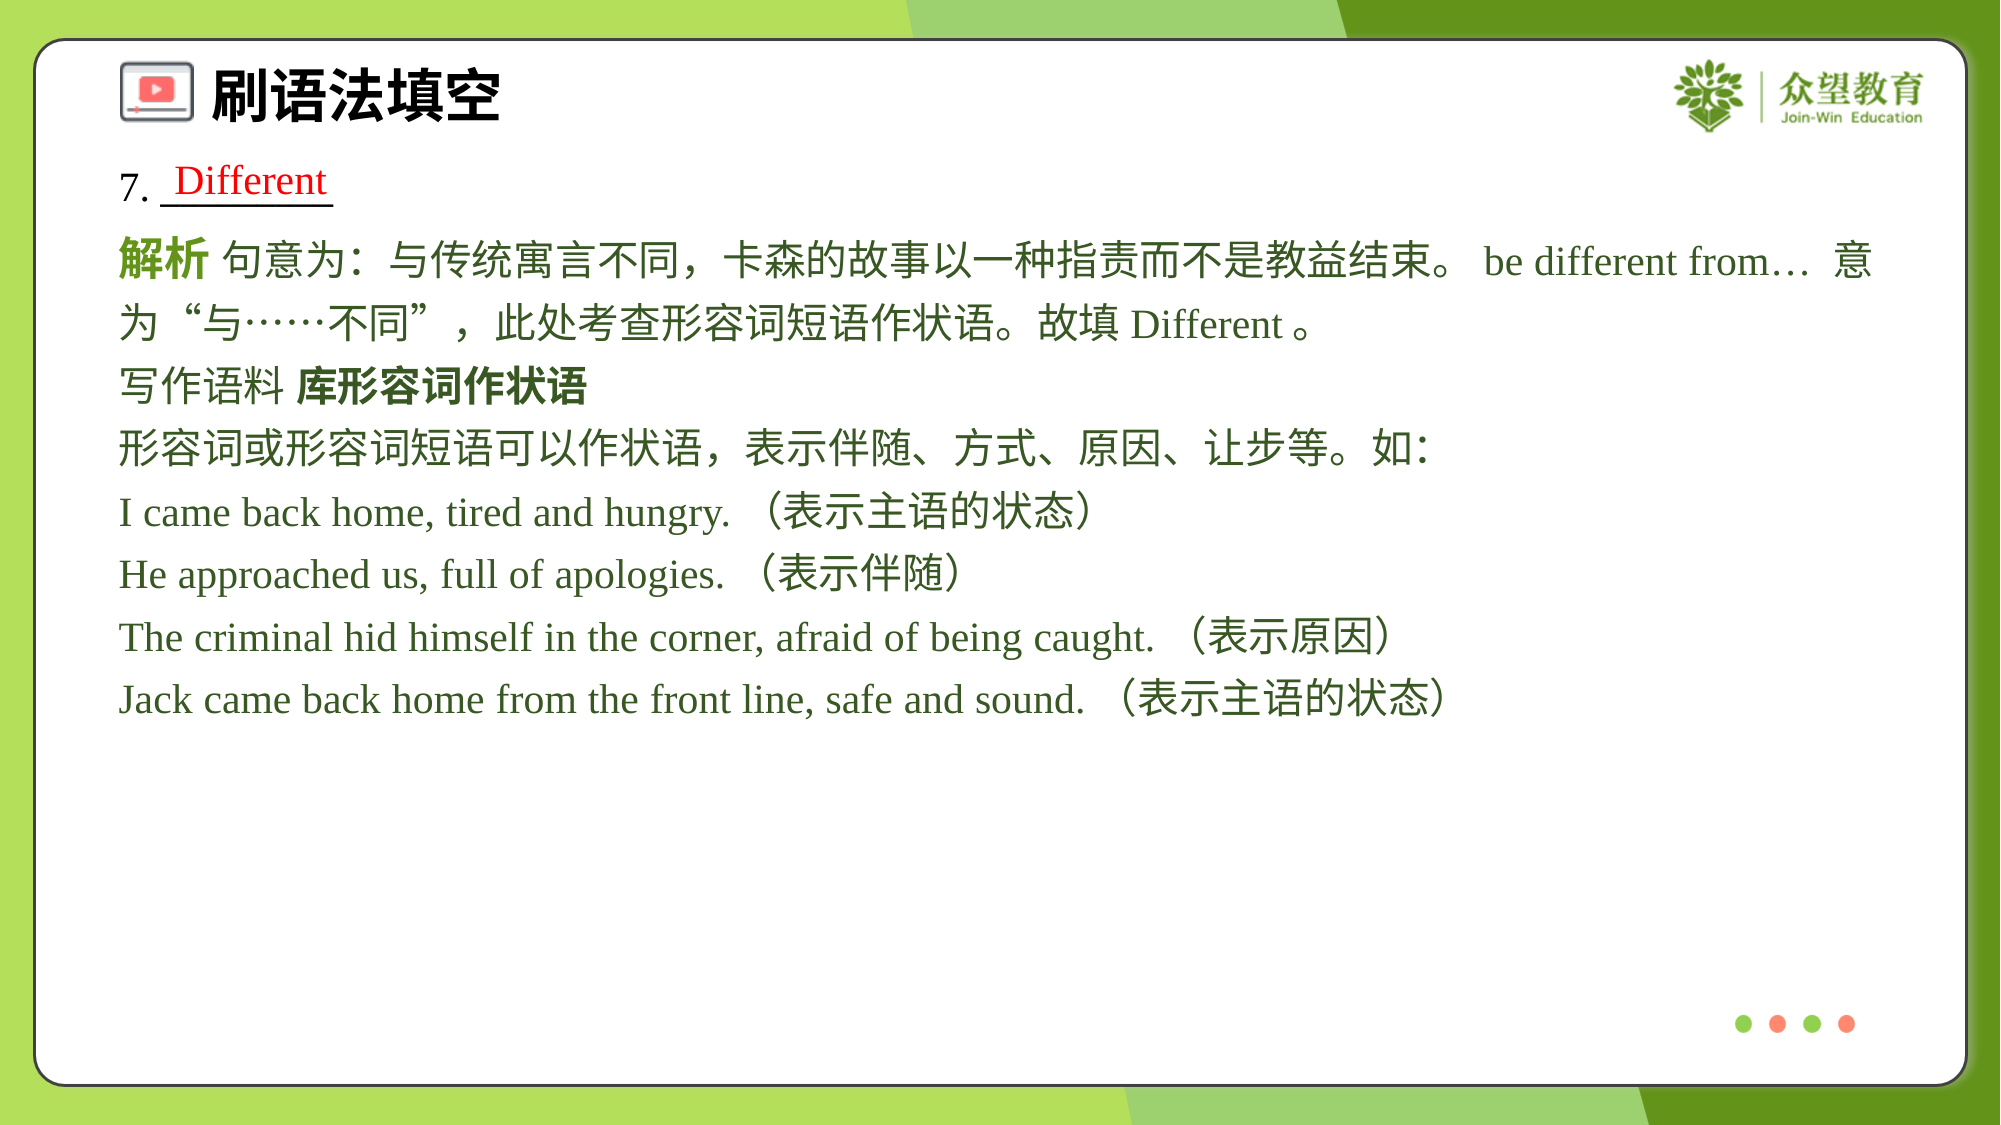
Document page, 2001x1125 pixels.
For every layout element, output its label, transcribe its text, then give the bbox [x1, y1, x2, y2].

picture [0, 0, 2000, 1125]
text_box 7. _________ [118, 146, 1883, 204]
text_box 解析 句意为：与传统寓言不同，卡森的故事以一种指责而不是教益结束。be different from… 意为“与……不同”，此处考查形容词短语作状语。故填Different。 写作语料 库形容词作状语 形容词或形容词短语可以作状语，表示伴随、方式、原因、让步等。如： I came back home, tired and hungry.（表示主语的状态） He approached us, full of apologies.（表示伴随） The criminal hid himself in the corner, afraid of being caught.（表示原因） Jack came back home from the front line, safe and sound.（表示主语的状态） [118, 215, 1883, 717]
text_box Different [170, 140, 331, 199]
